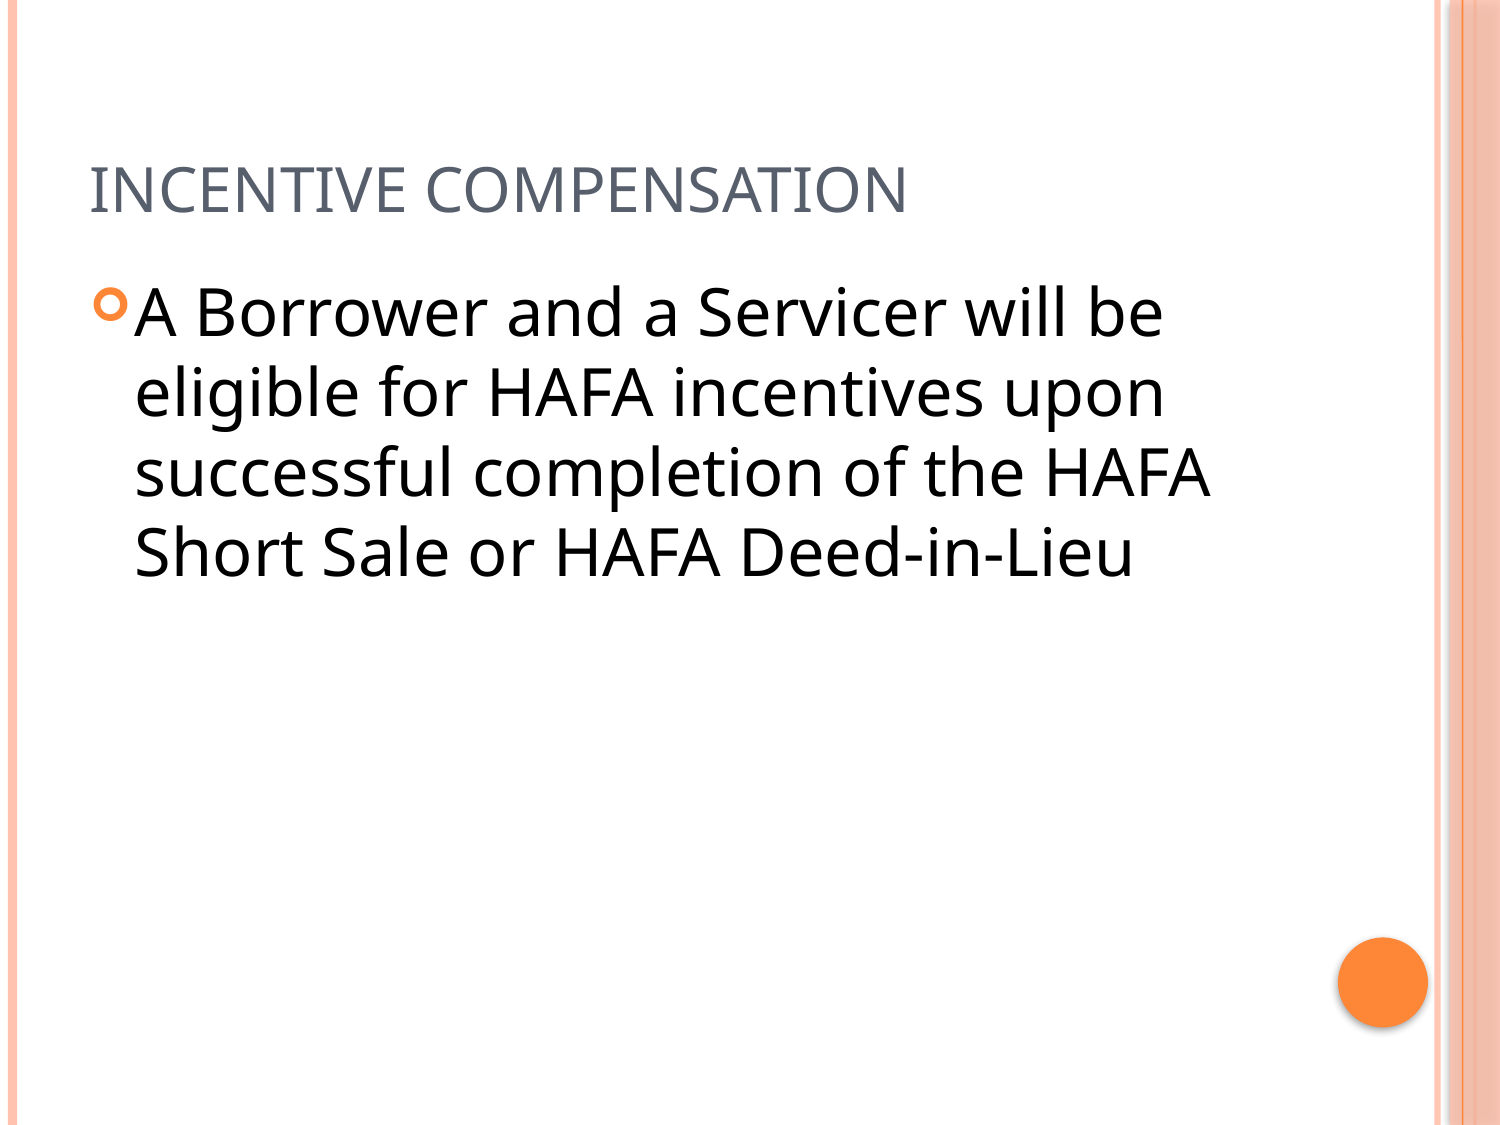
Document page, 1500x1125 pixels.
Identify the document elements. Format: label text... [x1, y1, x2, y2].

title Incentive compensation [75, 45, 1300, 233]
list A Borrower and a Servicer will be eligible for HAFA incentives upon successful completion of the HAFA Short Sale or HAFA Deed-in-Lieu [75, 262, 1300, 1062]
